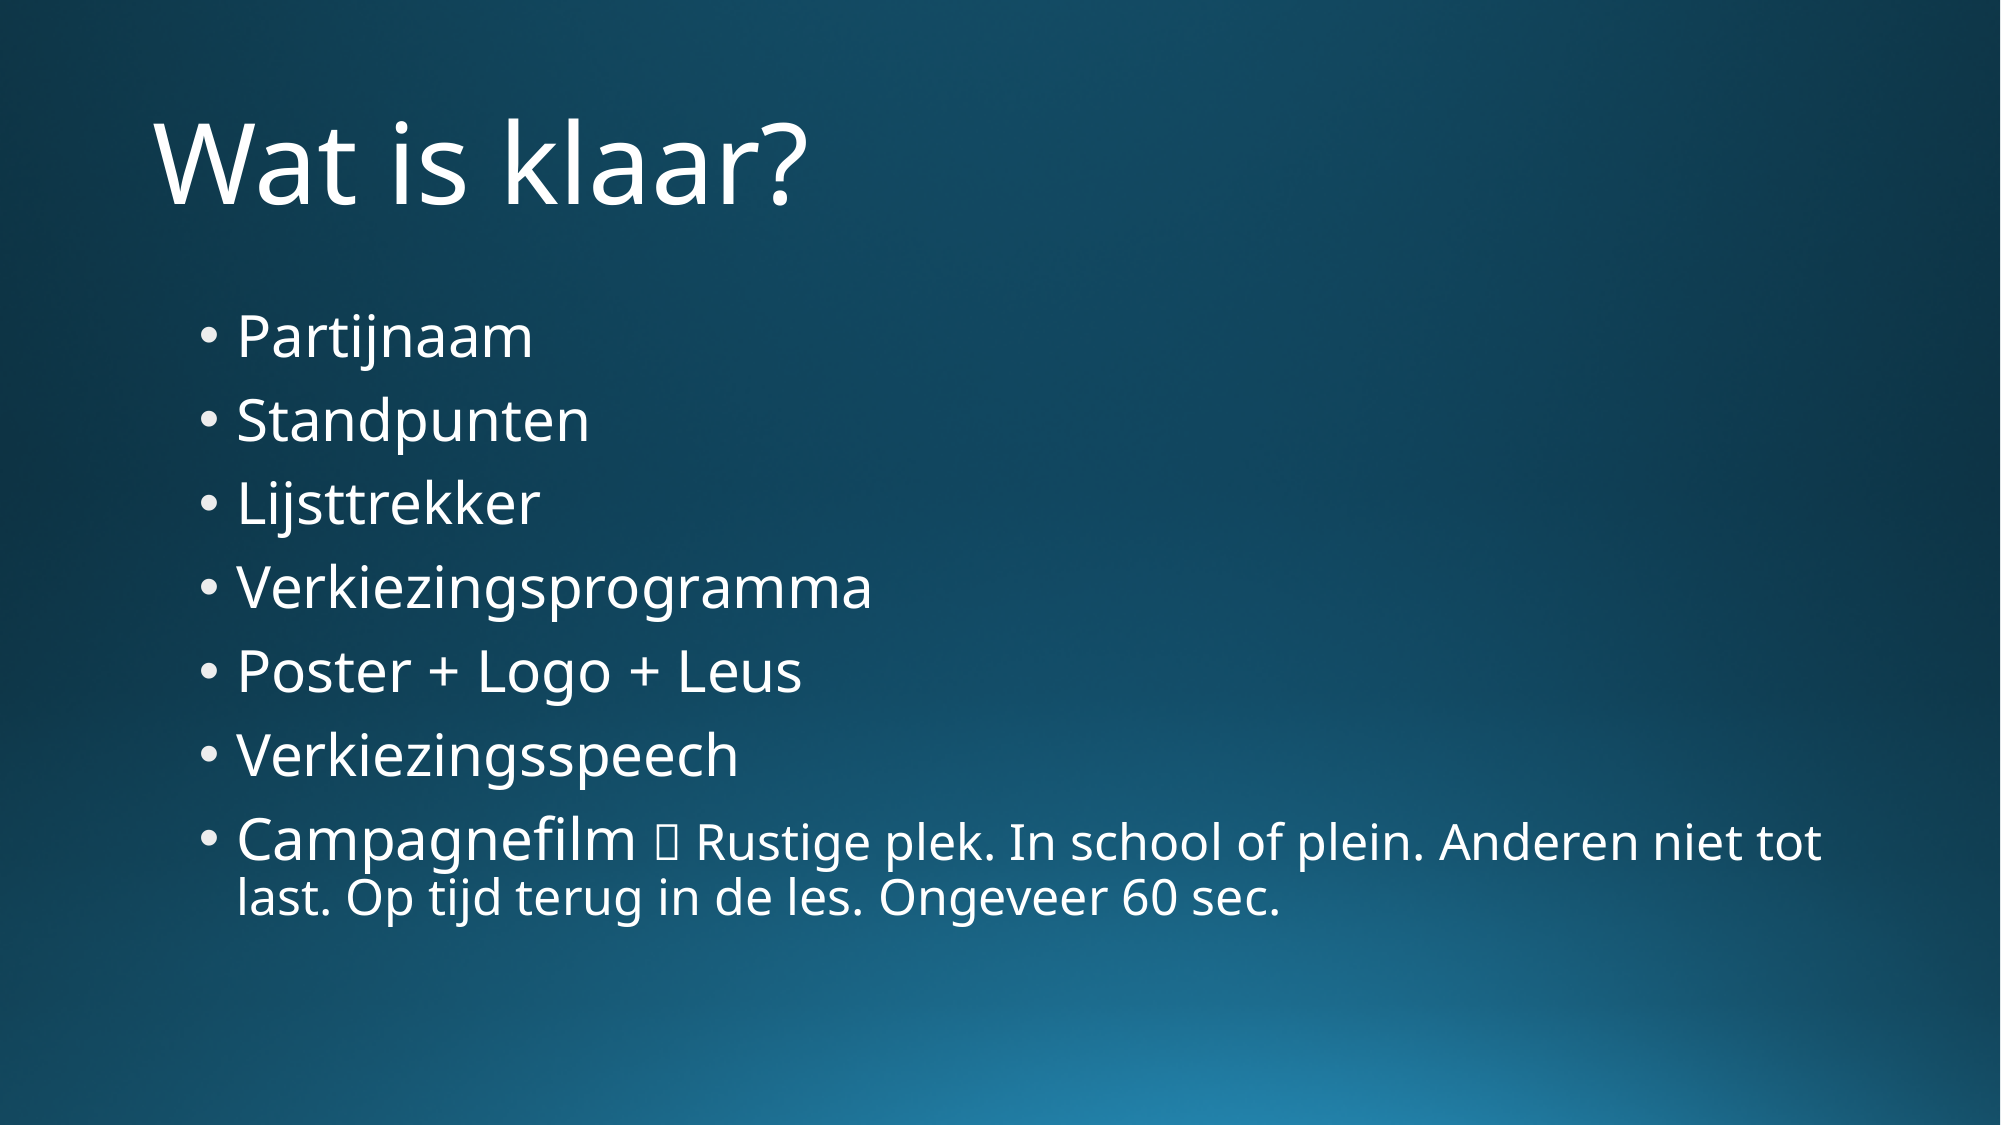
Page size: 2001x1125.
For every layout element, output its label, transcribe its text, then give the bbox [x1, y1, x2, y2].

list Partijnaam Standpunten Lijsttrekker Verkiezingsprogramma Poster + Logo + Leus Verkiezingsspeech Campagnefilm  Rustige plek. In school of plein. Anderen niet tot last. Op tijd terug in de les. Ongeveer 60 sec. [183, 299, 1863, 1014]
title Wat is klaar? [137, 59, 1863, 278]
picture [0, 0, 2001, 1125]
